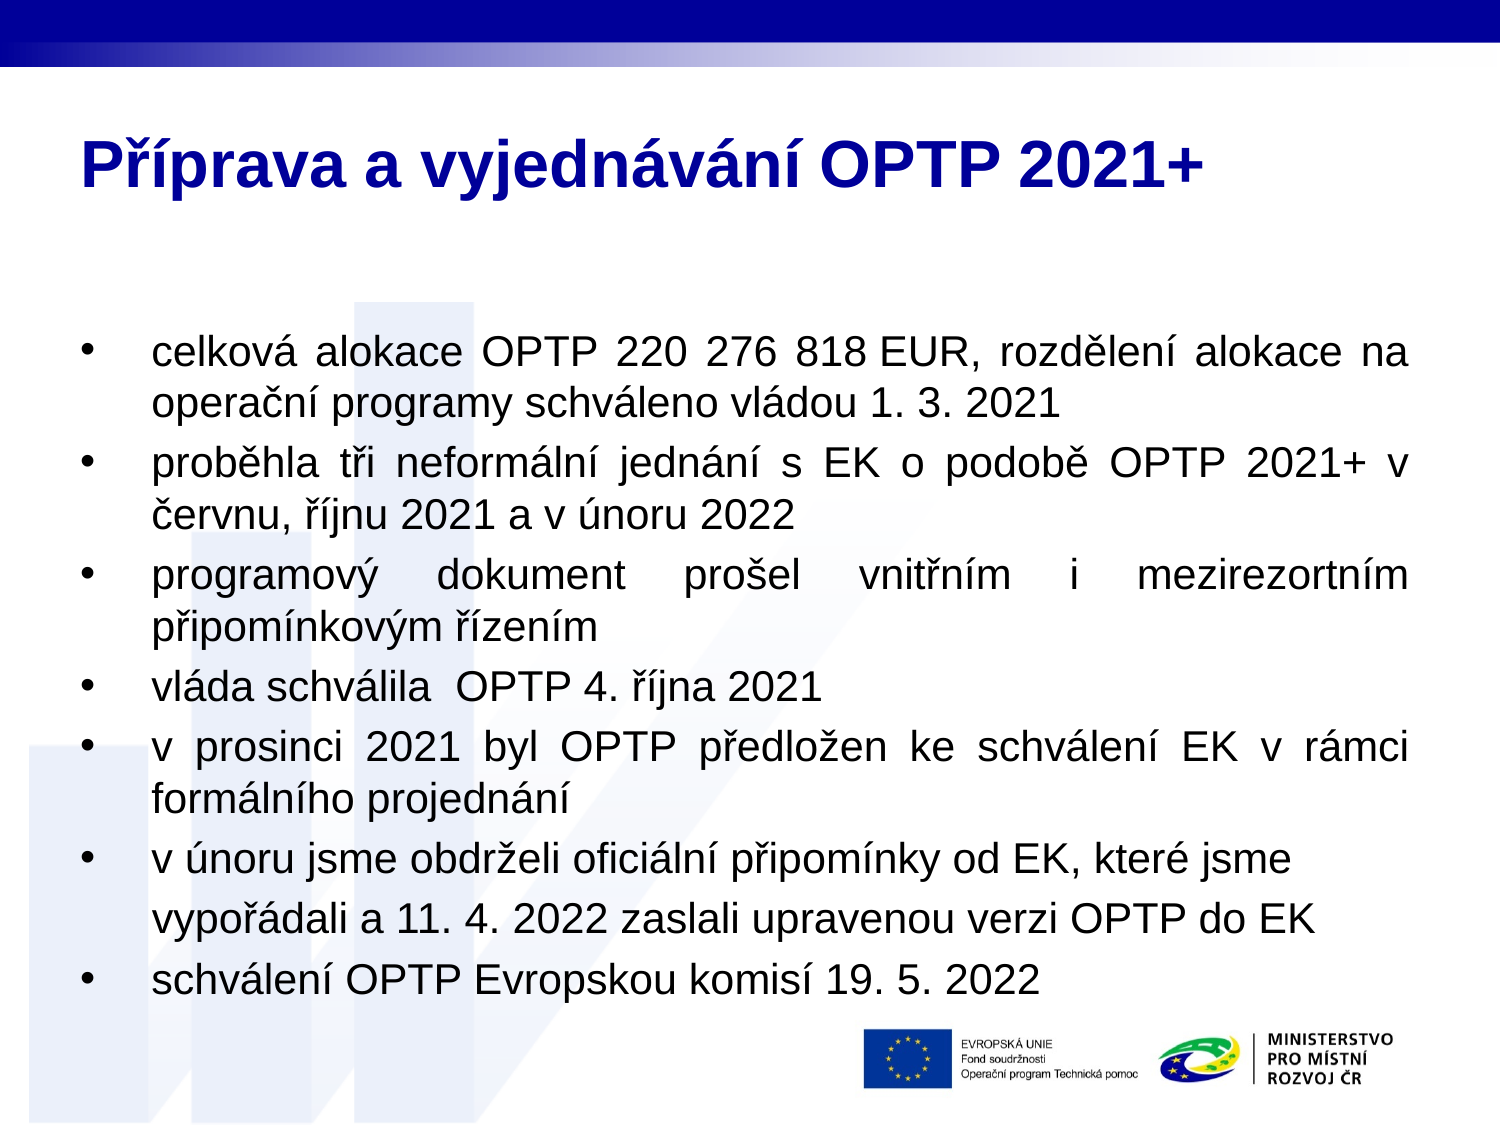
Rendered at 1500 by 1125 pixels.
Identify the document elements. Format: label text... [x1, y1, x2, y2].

title Příprava a vyjednávání OPTP 2021+ [64, 113, 1425, 197]
picture [29, 302, 1412, 1125]
list celková alokace OPTP 220 276 818 EUR, rozdělení alokace na operační programy schváleno vládou 1. 3. 2021 proběhla tři neformální jednání s EK o podobě OPTP 2021+ v červnu, říjnu 2021 a v únoru 2022 programový dokument prošel vnitřním i mezirezortním připomínkovým řízením vláda schválila OPTP 4. října 2021 v prosinci 2021 byl OPTP předložen ke schválení EK v rámci formálního projednání v únoru jsme obdrželi oficiální připomínky od EK, které jsme vypořádali a 11. 4. 2022 zaslali upravenou verzi OPTP do EK schválení OPTP Evropskou komisí 19. 5. 2022 [64, 255, 1425, 1012]
